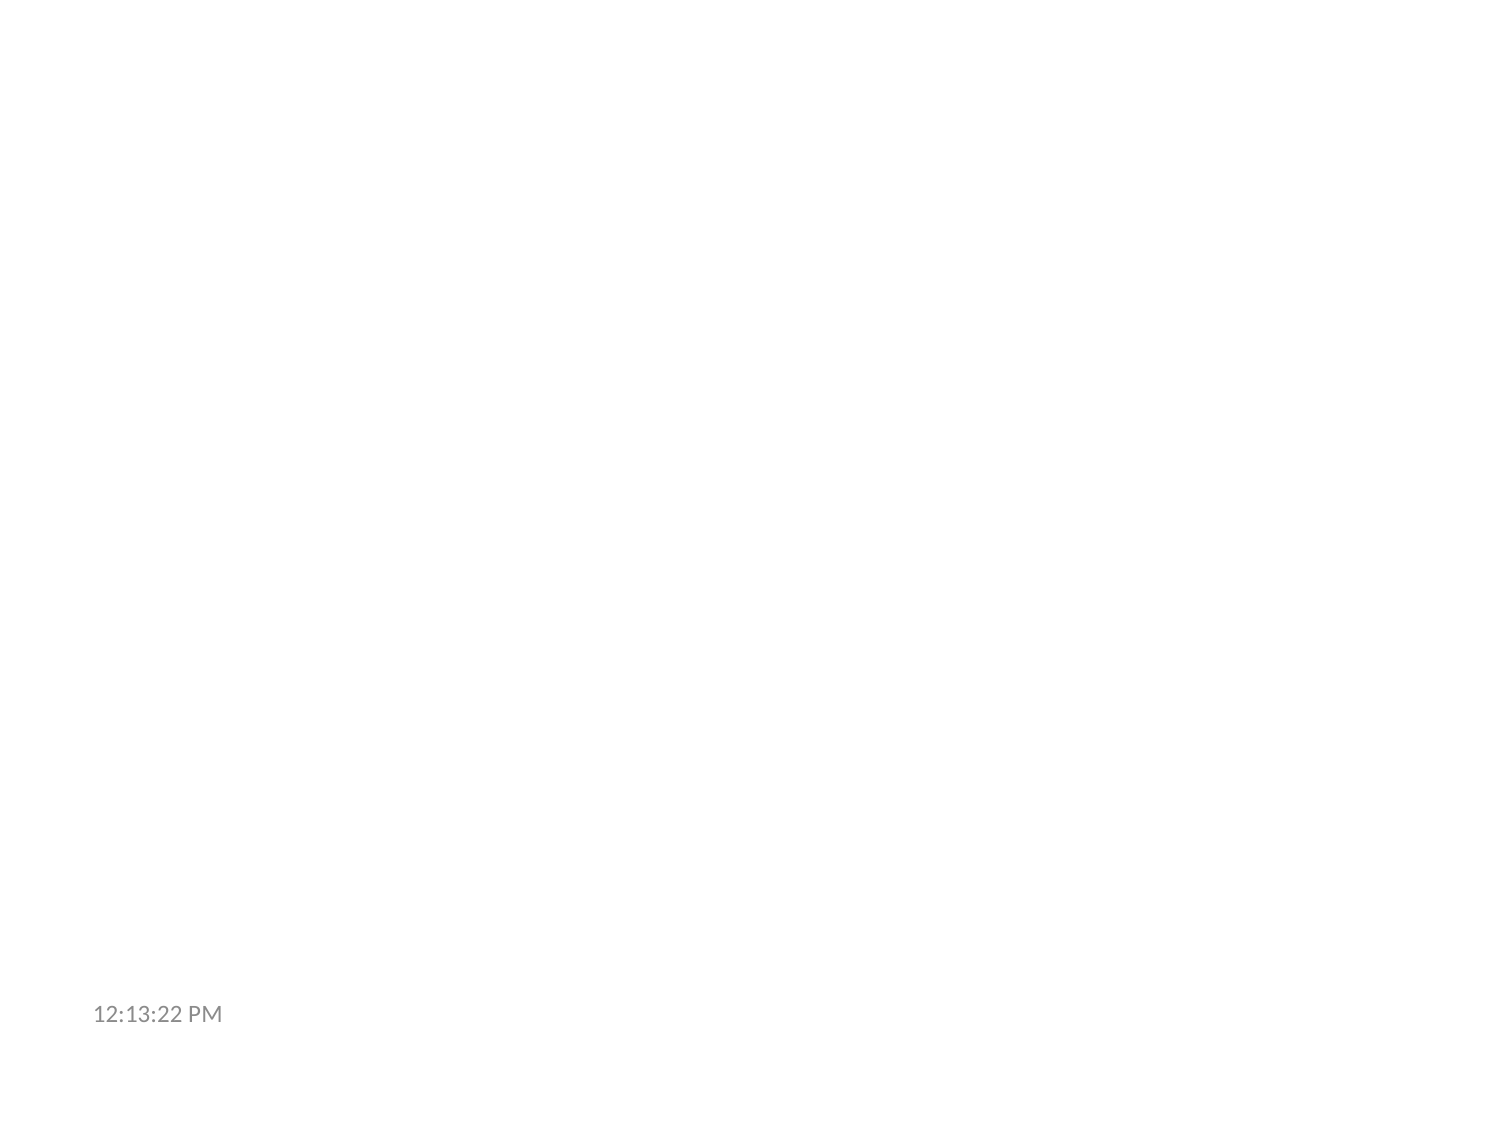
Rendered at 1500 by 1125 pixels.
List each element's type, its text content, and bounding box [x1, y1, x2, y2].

text_box 3:35:09 PM [77, 982, 428, 1043]
